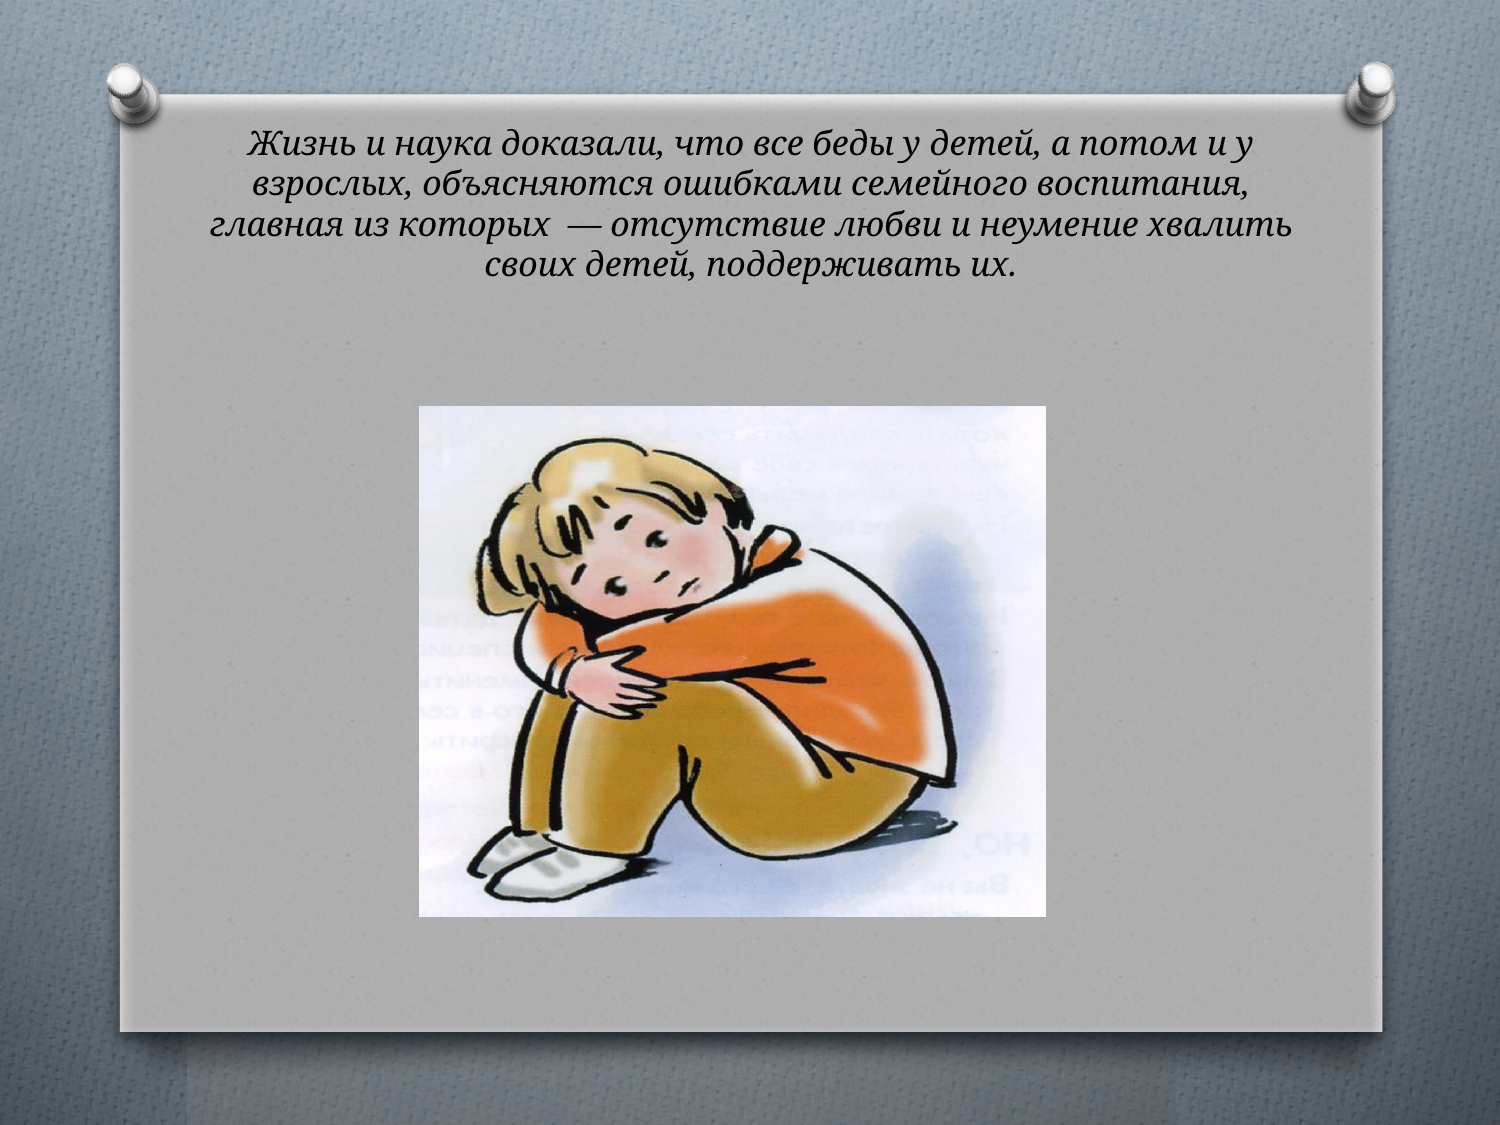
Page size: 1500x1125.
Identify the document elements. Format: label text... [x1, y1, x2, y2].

picture [75, 29, 198, 153]
title Жизнь и наука доказали, что все беды у детей, а потом и у взрослых, объясняются ошибками семейного воспитания, главная из которых — отсутствие любви и неумение хвалить своих детей, поддерживать их. [179, 113, 1323, 332]
picture [1317, 35, 1439, 156]
picture [418, 406, 1046, 918]
